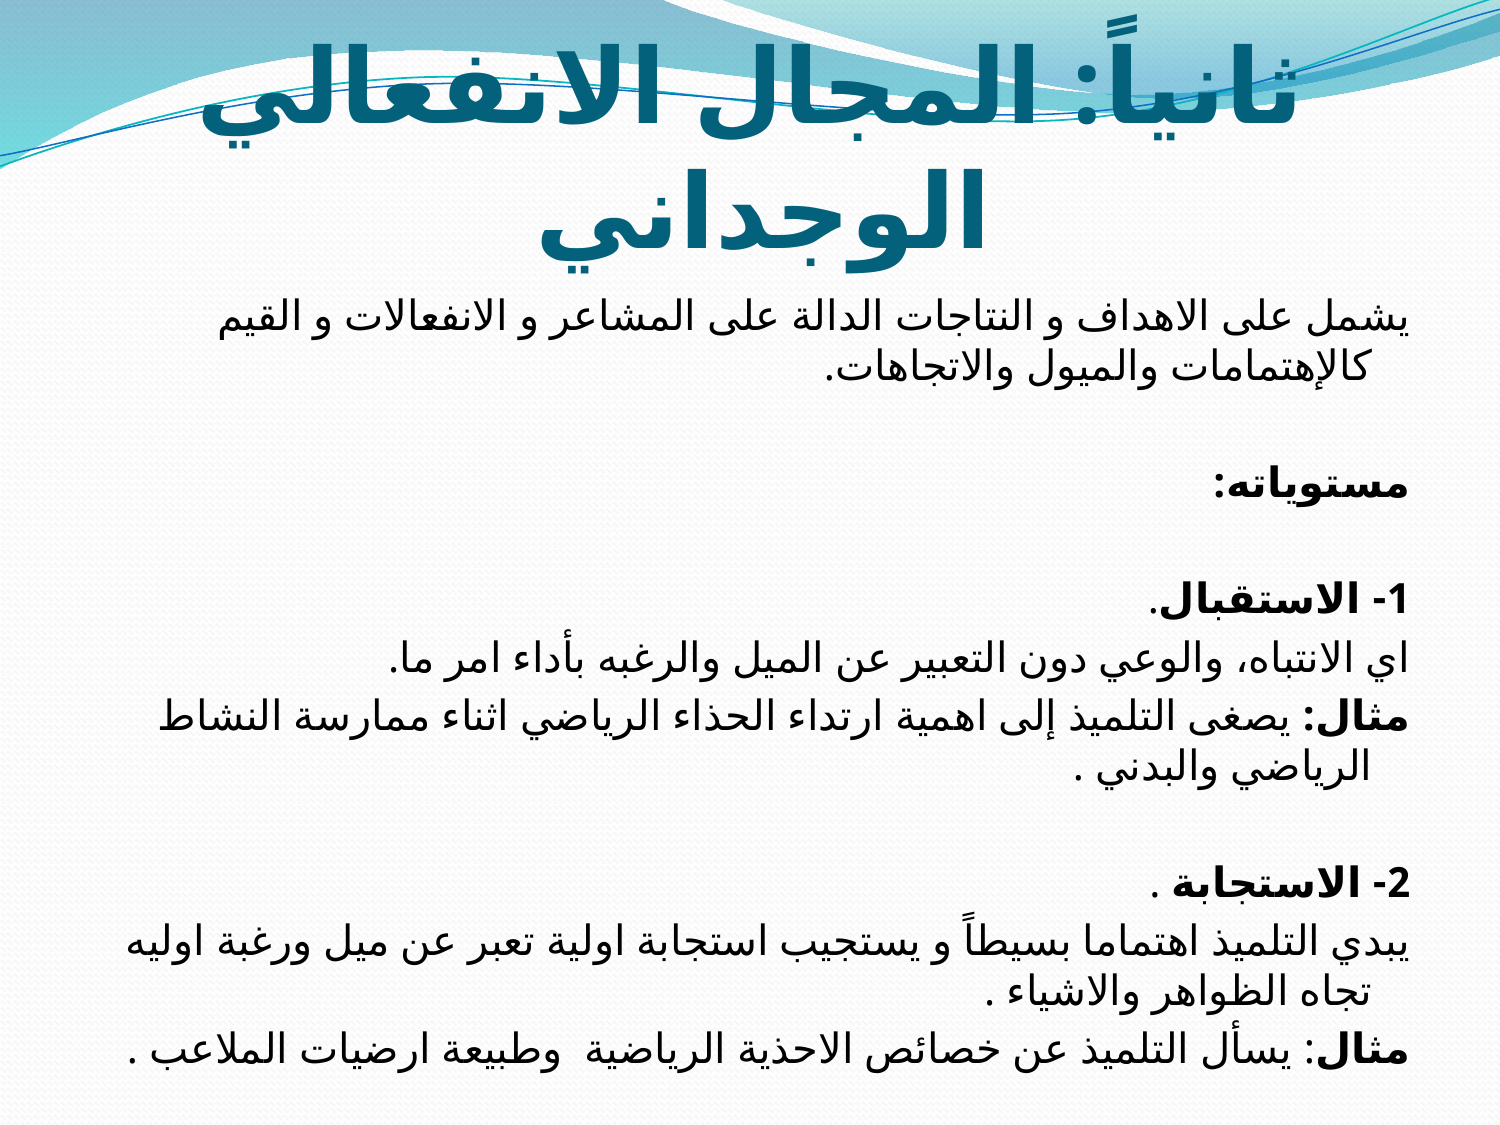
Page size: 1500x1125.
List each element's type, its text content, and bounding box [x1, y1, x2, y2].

title ثانياً: المجال الانفعالي الوجداني [75, 115, 1425, 270]
list يشمل على الاهداف و النتاجات الدالة على المشاعر و الانفعالات و القيم كالإهتمامات والميول والاتجاهات. مستوياته: 1- الاستقبال. اي الانتباه، والوعي دون التعبير عن الميل والرغبه بأداء امر ما. مثال: يصغى التلميذ إلى اهمية ارتداء الحذاء الرياضي اثناء ممارسة النشاط الرياضي والبدني . 2- الاستجابة . يبدي التلميذ اهتماما بسيطاً و يستجيب استجابة اولية تعبر عن ميل ورغبة اوليه تجاه الظواهر والاشياء . مثال: يسأل التلميذ عن خصائص الاحذية الرياضية وطبيعة ارضيات الملاعب . [75, 281, 1425, 1090]
